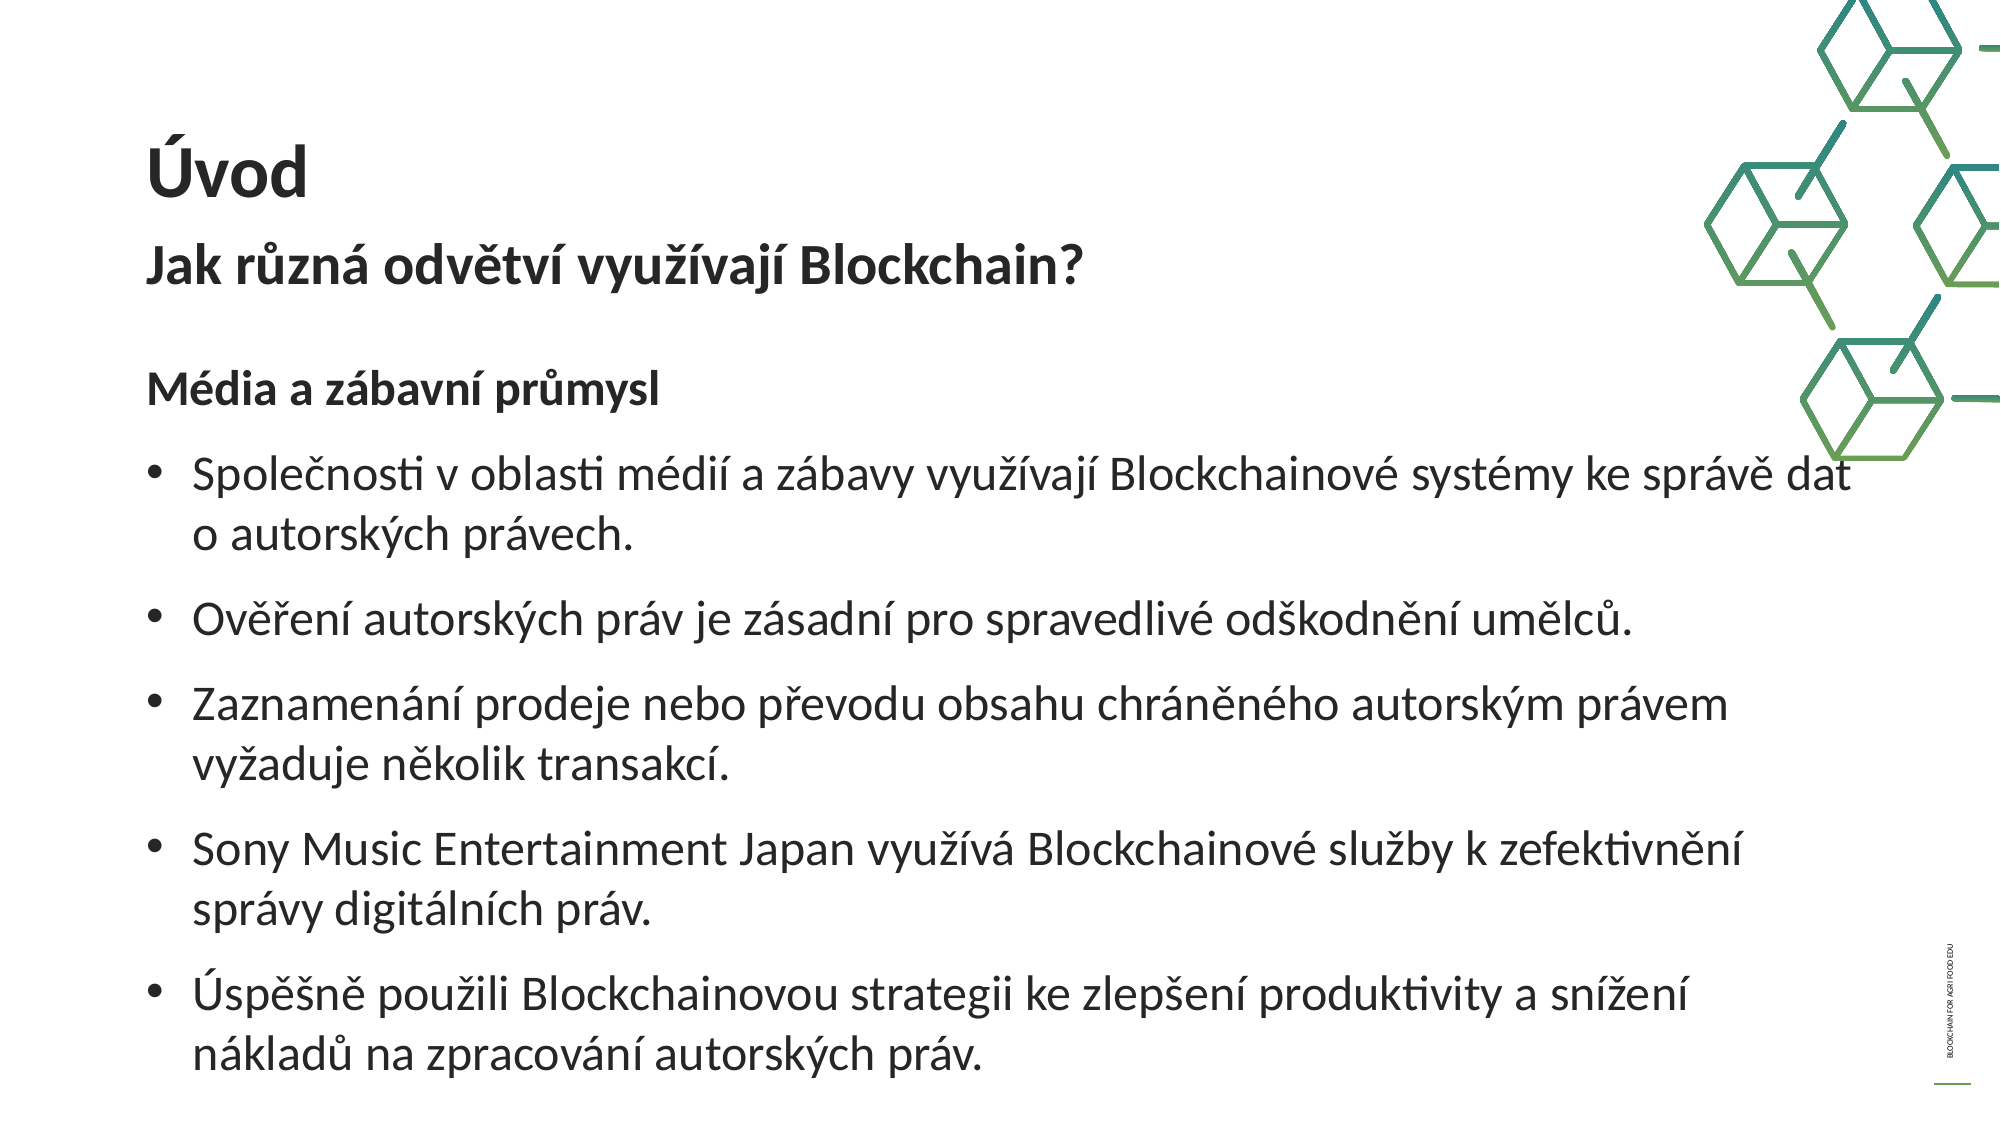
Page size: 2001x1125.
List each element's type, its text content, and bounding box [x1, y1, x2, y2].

list Média a zábavní průmysl Společnosti v oblasti médií a zábavy využívají Blockchainové systémy ke správě dat o autorských právech. Ověření autorských práv je zásadní pro spravedlivé odškodnění umělců. Zaznamenání prodeje nebo převodu obsahu chráněného autorským právem vyžaduje několik transakcí. Sony Music Entertainment Japan využívá Blockchainové služby k zefektivnění správy digitálních práv. Úspěšně použili Blockchainovou strategii ke zlepšení produktivity a snížení nákladů na zpracování autorských práv. [130, 348, 1869, 1080]
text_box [1703, 0, 2000, 462]
list Úvod Jak různá odvětví využívají Blockchain? [130, 124, 1698, 337]
